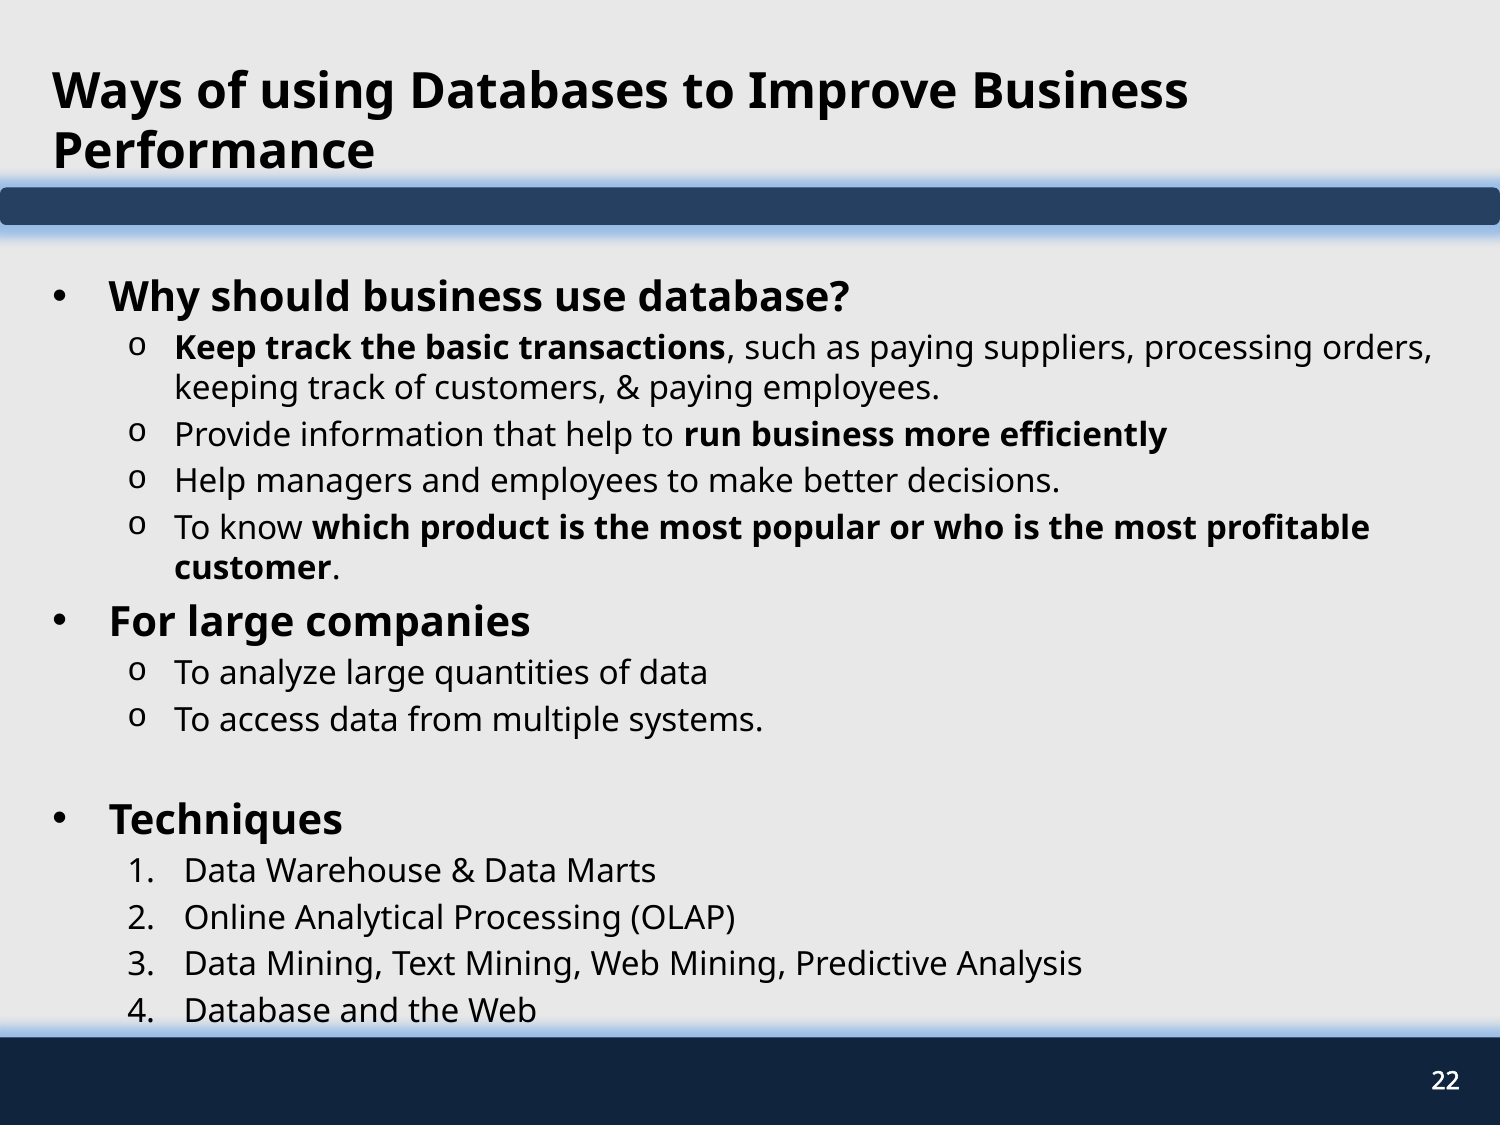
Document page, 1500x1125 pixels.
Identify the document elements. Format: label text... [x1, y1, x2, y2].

title Ways of using Databases to Improve Business Performance [37, 62, 1438, 176]
slide_number 22 [1412, 1050, 1475, 1113]
list Why should business use database? Keep track the basic transactions, such as paying suppliers, processing orders, keeping track of customers, & paying employees. Provide information that help to run business more efficiently Help managers and employees to make better decisions. To know which product is the most popular or who is the most profitable customer. For large companies To analyze large quantities of data To access data from multiple systems. Techniques Data Warehouse & Data Marts Online Analytical Processing (OLAP) Data Mining, Text Mining, Web Mining, Predictive Analysis Database and the Web [37, 262, 1475, 1013]
